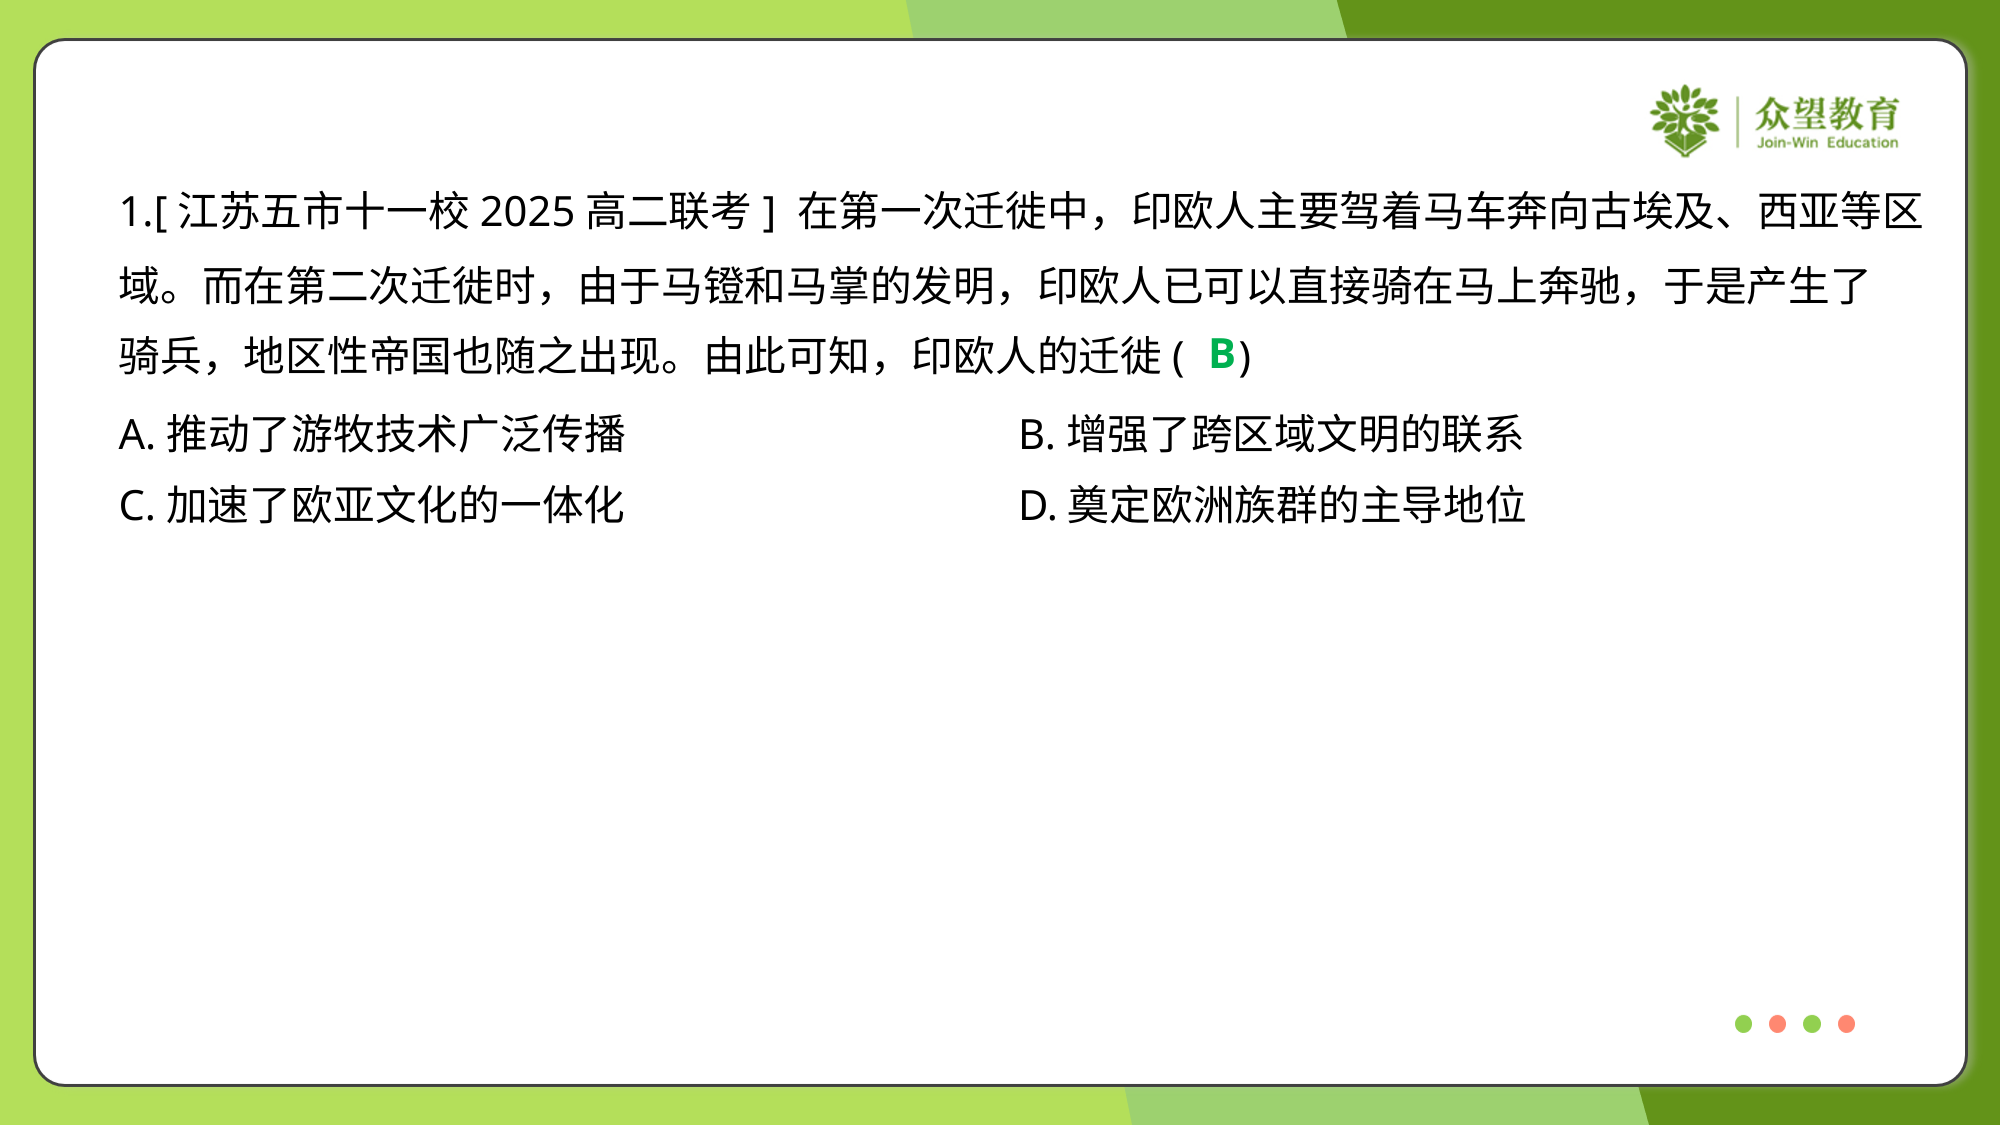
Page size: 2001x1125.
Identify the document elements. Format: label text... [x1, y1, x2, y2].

text_box A.推动了游牧技术广泛传播 B.增强了跨区域文明的联系 C.加速了欧亚文化的一体化 D.奠定欧洲族群的主导地位 [118, 382, 1883, 522]
picture [0, 0, 2000, 1125]
text_box 1.[江苏五市十一校2025高二联考] 在第一次迁徙中，印欧人主要驾着马车奔向古埃及、西亚等区 域。而在第二次迁徙时，由于马镫和马掌的发明，印欧人已可以直接骑在马上奔驰，于是产生了 骑兵，地区性帝国也随之出现。由此可知，印欧人的迁徙( ) [118, 159, 1883, 373]
text_box B [1192, 306, 1252, 371]
